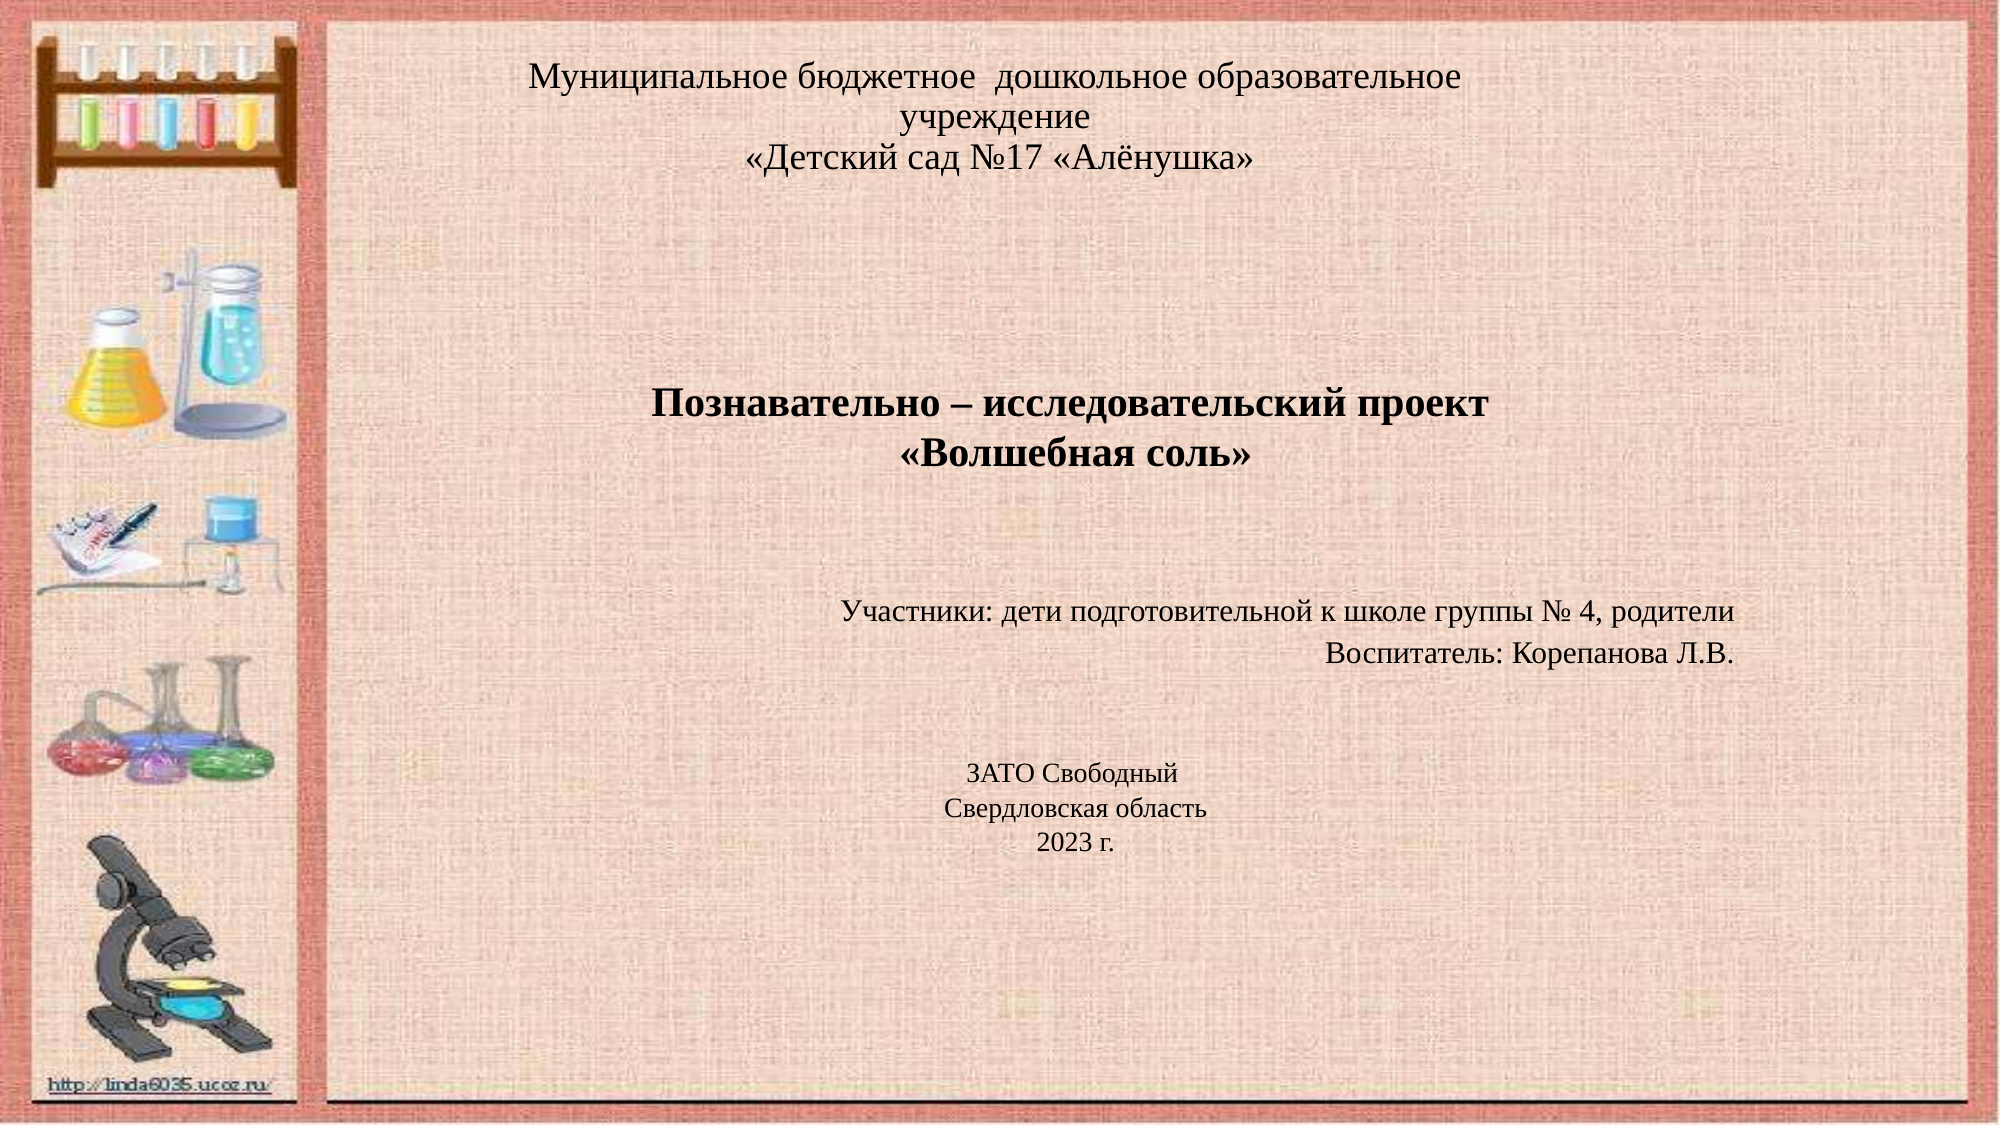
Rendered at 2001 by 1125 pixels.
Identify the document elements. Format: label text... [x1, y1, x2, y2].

picture [0, 0, 2001, 1125]
title Муниципальное бюджетное дошкольное образовательное учреждение «Детский сад №17 «Алёнушка» [249, 48, 1750, 217]
subtitle Познавательно – исследовательский проект «Волшебная соль» Участники: дети подготовительной к школе группы № 4, родители Воспитатель: Корепанова Л.В. ЗАТО Свободный Свердловская область 2023 г. [401, 318, 1750, 879]
